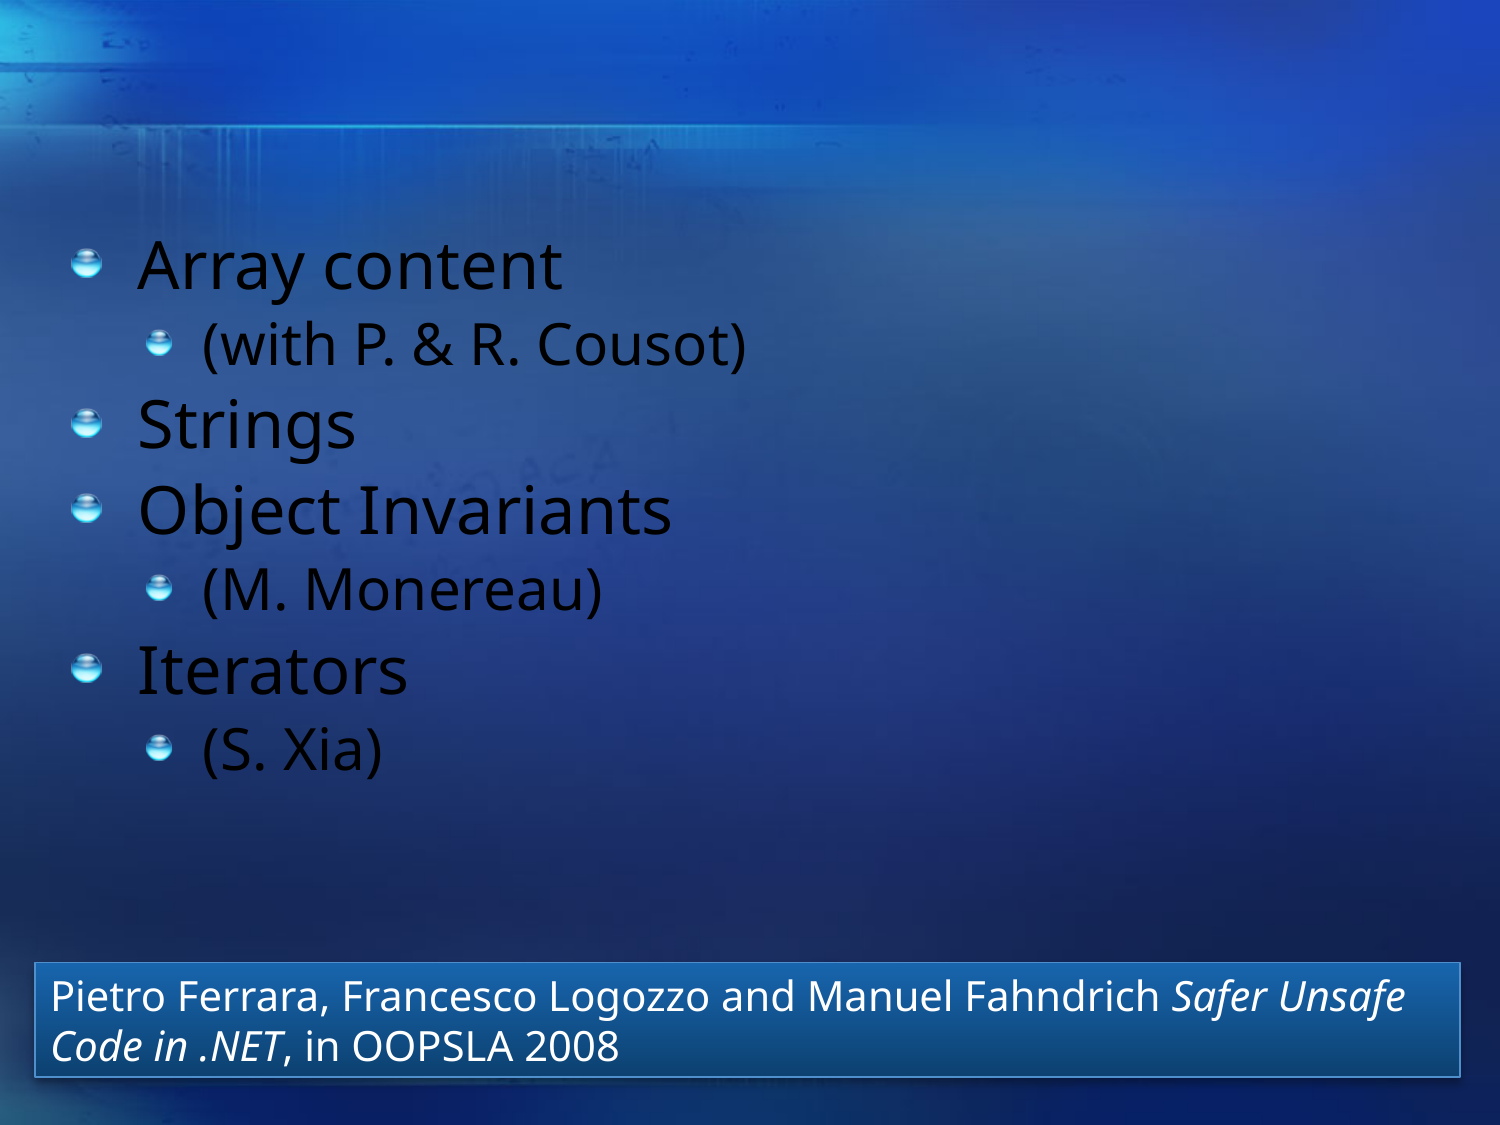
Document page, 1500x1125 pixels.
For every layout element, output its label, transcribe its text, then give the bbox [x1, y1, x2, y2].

list Array content (with P. & R. Cousot) Strings Object Invariants (M. Monereau) Iterators (S. Xia) [62, 231, 1438, 962]
text_box Pietro Ferrara, Francesco Logozzo and Manuel Fahndrich Safer Unsafe Code in .NET, in OOPSLA 2008 [34, 962, 1461, 1078]
picture [0, 0, 1500, 1125]
